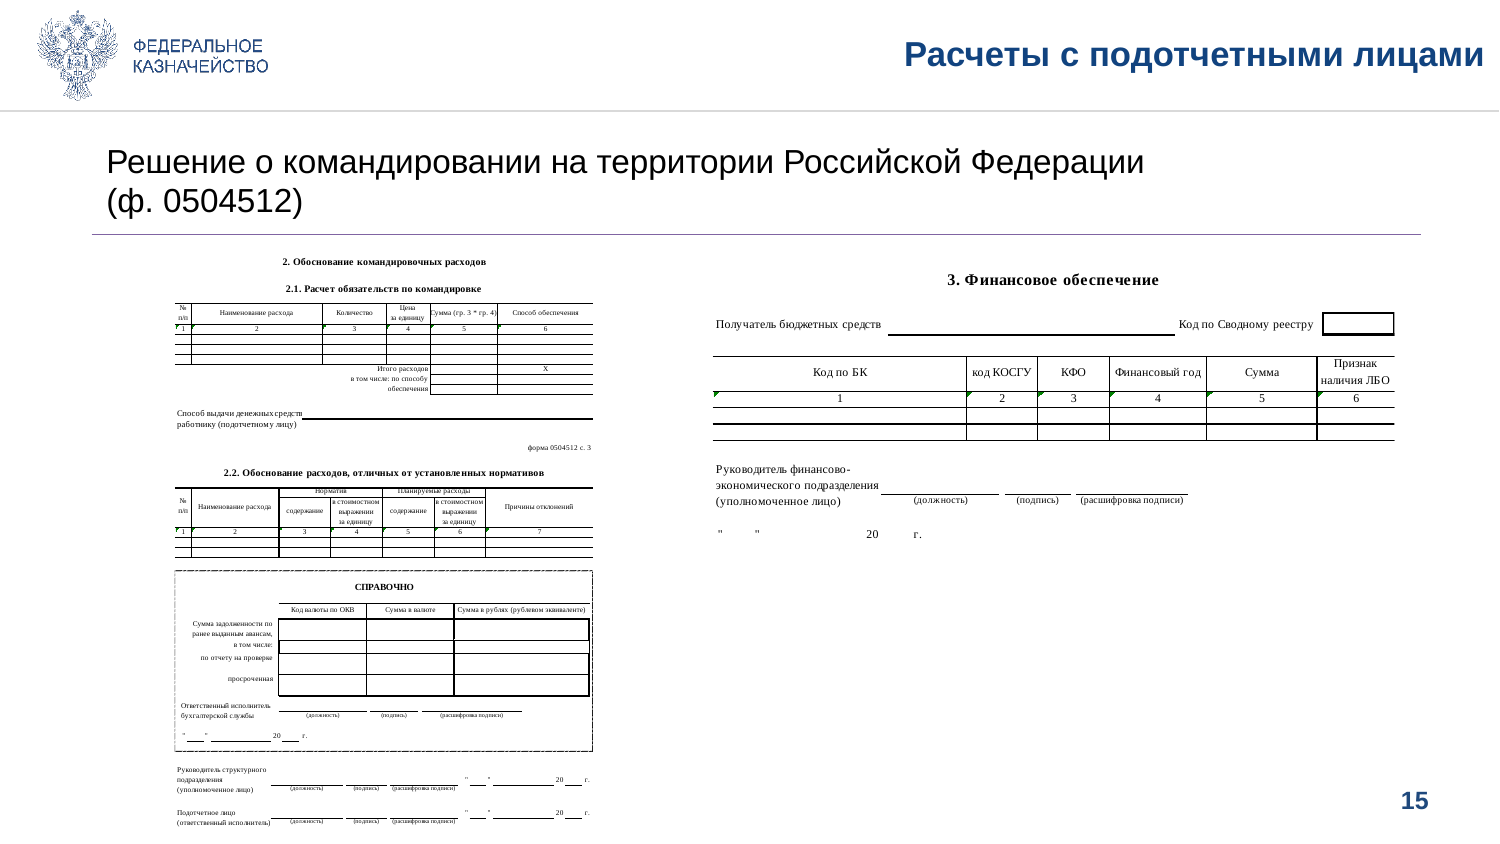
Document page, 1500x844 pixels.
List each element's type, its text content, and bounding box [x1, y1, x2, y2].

picture [174, 255, 594, 829]
picture [37, 10, 268, 101]
text_box Расчеты с подотчетными лицами [655, 23, 1500, 81]
picture [712, 268, 1396, 545]
slide_number 14 [1083, 784, 1429, 815]
text_box Решение о командировании на территории Российской Федерации (ф. 0504512) [91, 132, 1417, 227]
